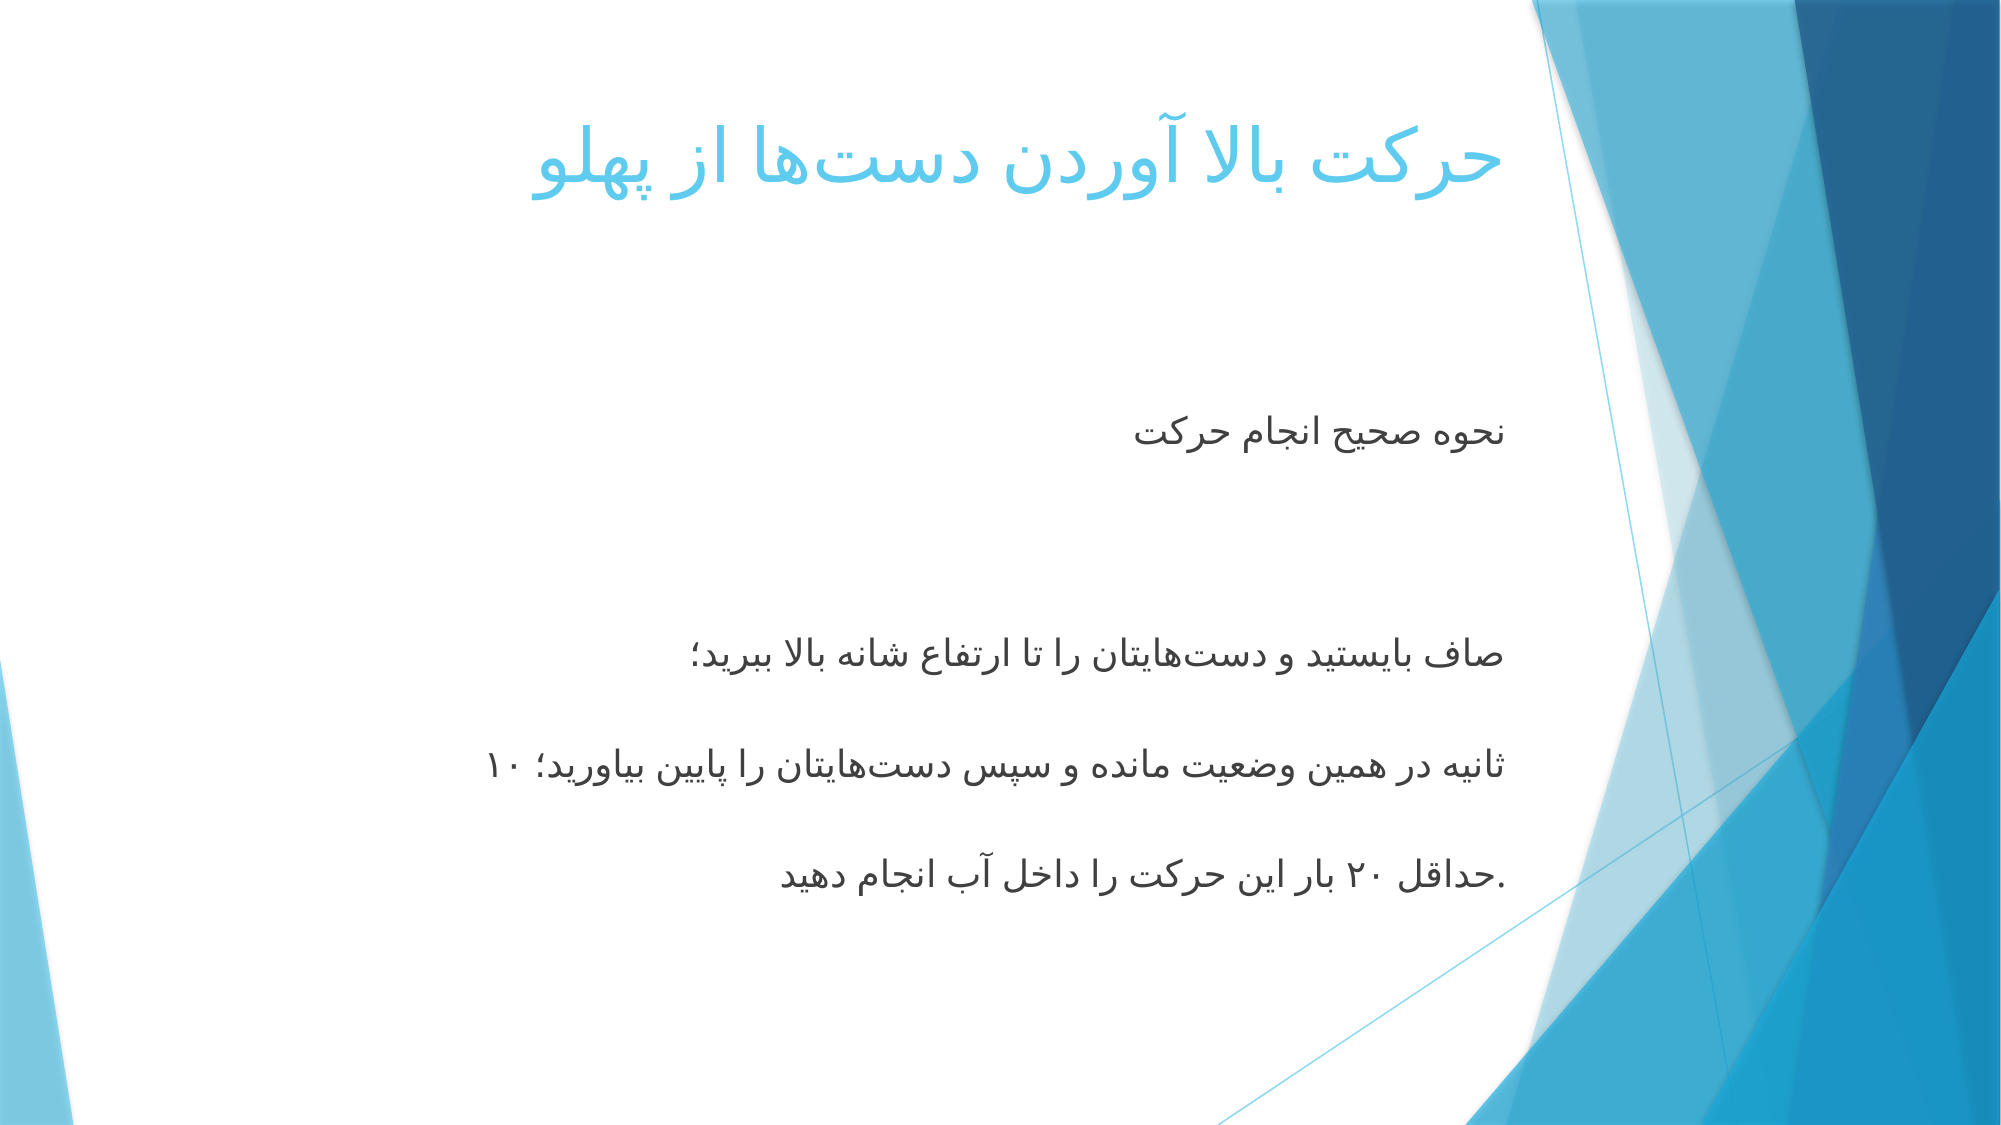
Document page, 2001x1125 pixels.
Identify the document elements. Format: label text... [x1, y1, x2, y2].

list نحوه صحیح انجام حرکت صاف بایستید و دست‌هایتان را تا ارتفاع شانه بالا ببرید؛ ۱۰ ثانیه در همین وضعیت مانده و سپس دست‌هایتان را پایین بیاورید؛ حداقل ۲۰ بار این حرکت را داخل آب انجام دهید. [111, 354, 1522, 992]
title حرکت بالا آوردن دست‌ها از پهلو [111, 99, 1522, 317]
